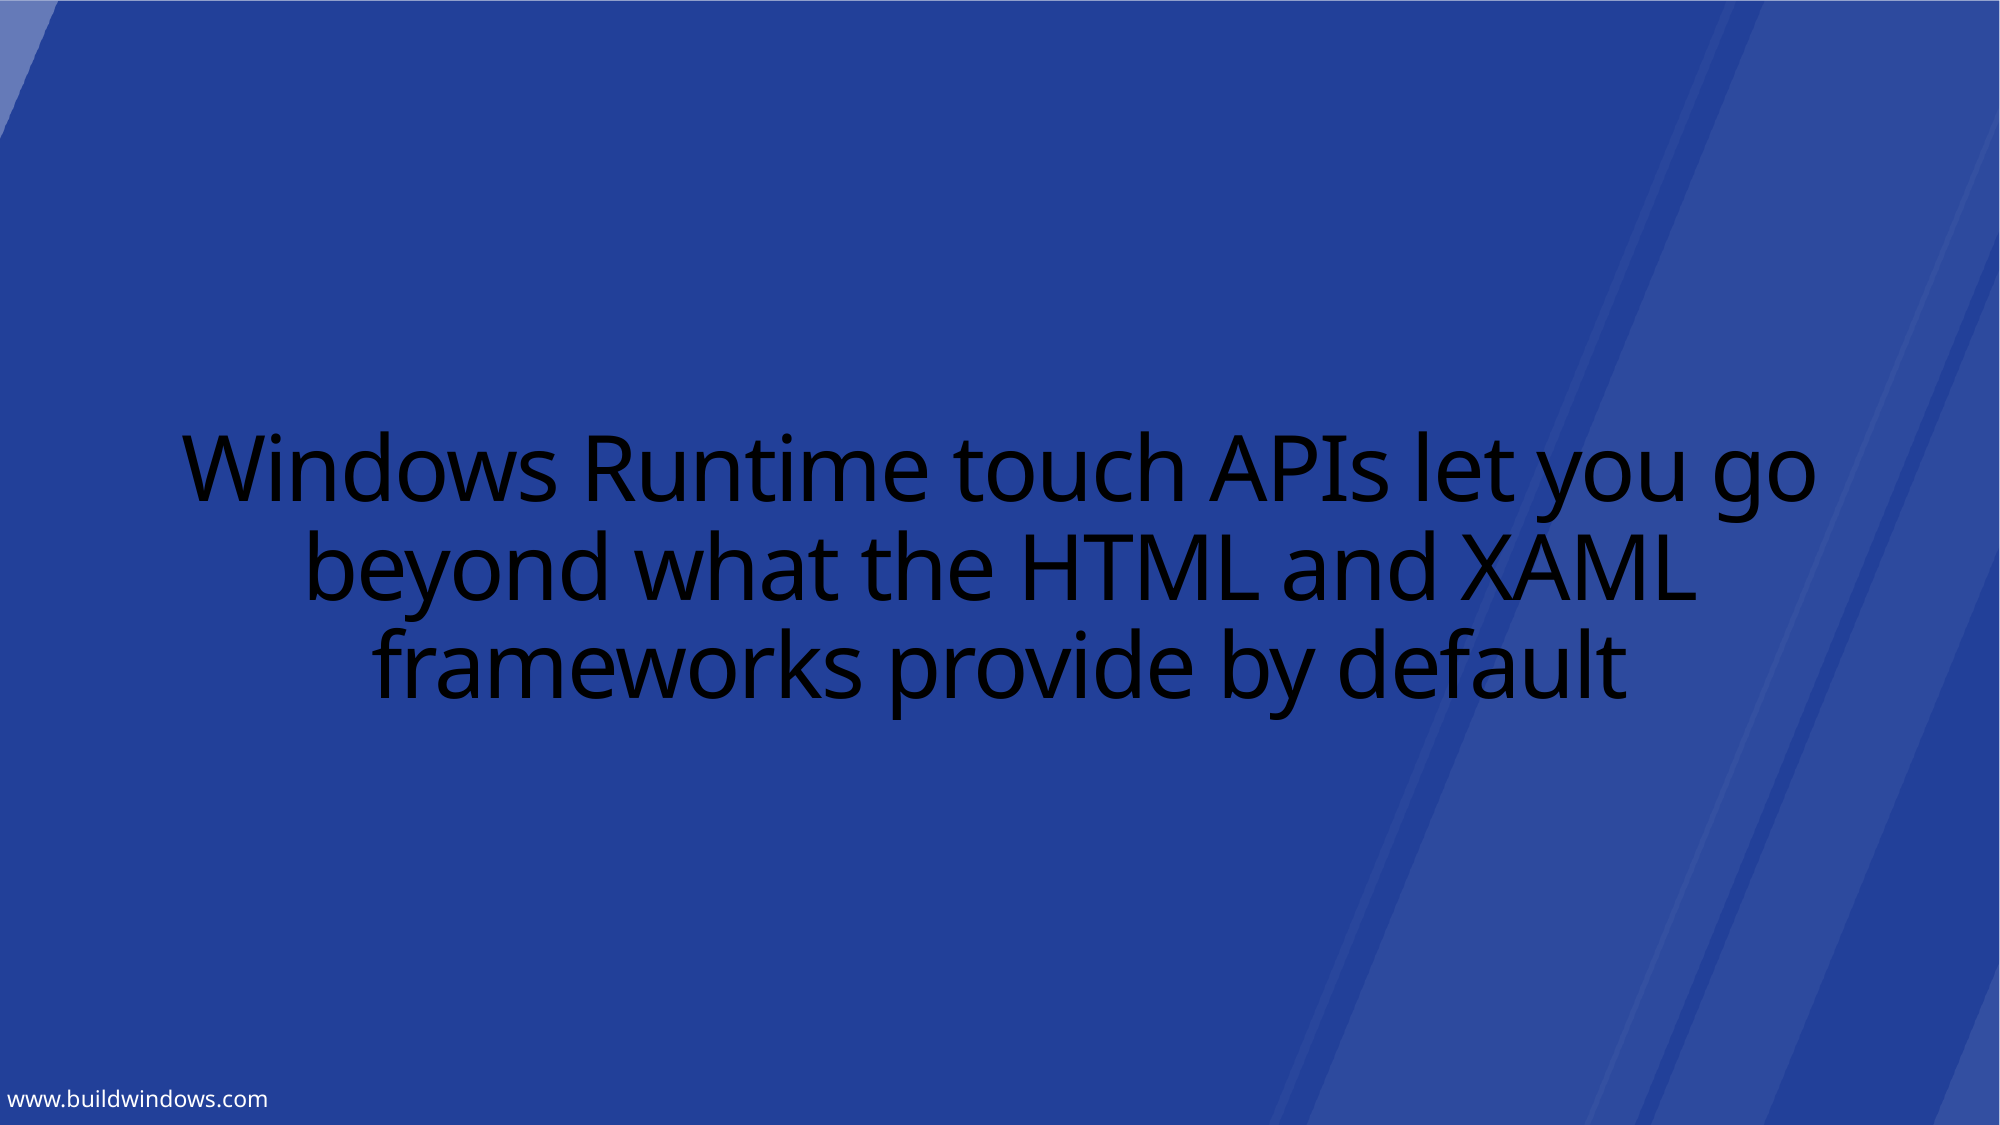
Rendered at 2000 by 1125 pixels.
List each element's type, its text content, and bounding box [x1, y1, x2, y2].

picture [0, 0, 2000, 1125]
title Windows Runtime touch APIs let you go beyond what the HTML and XAML frameworks provide by default [99, 421, 1900, 749]
